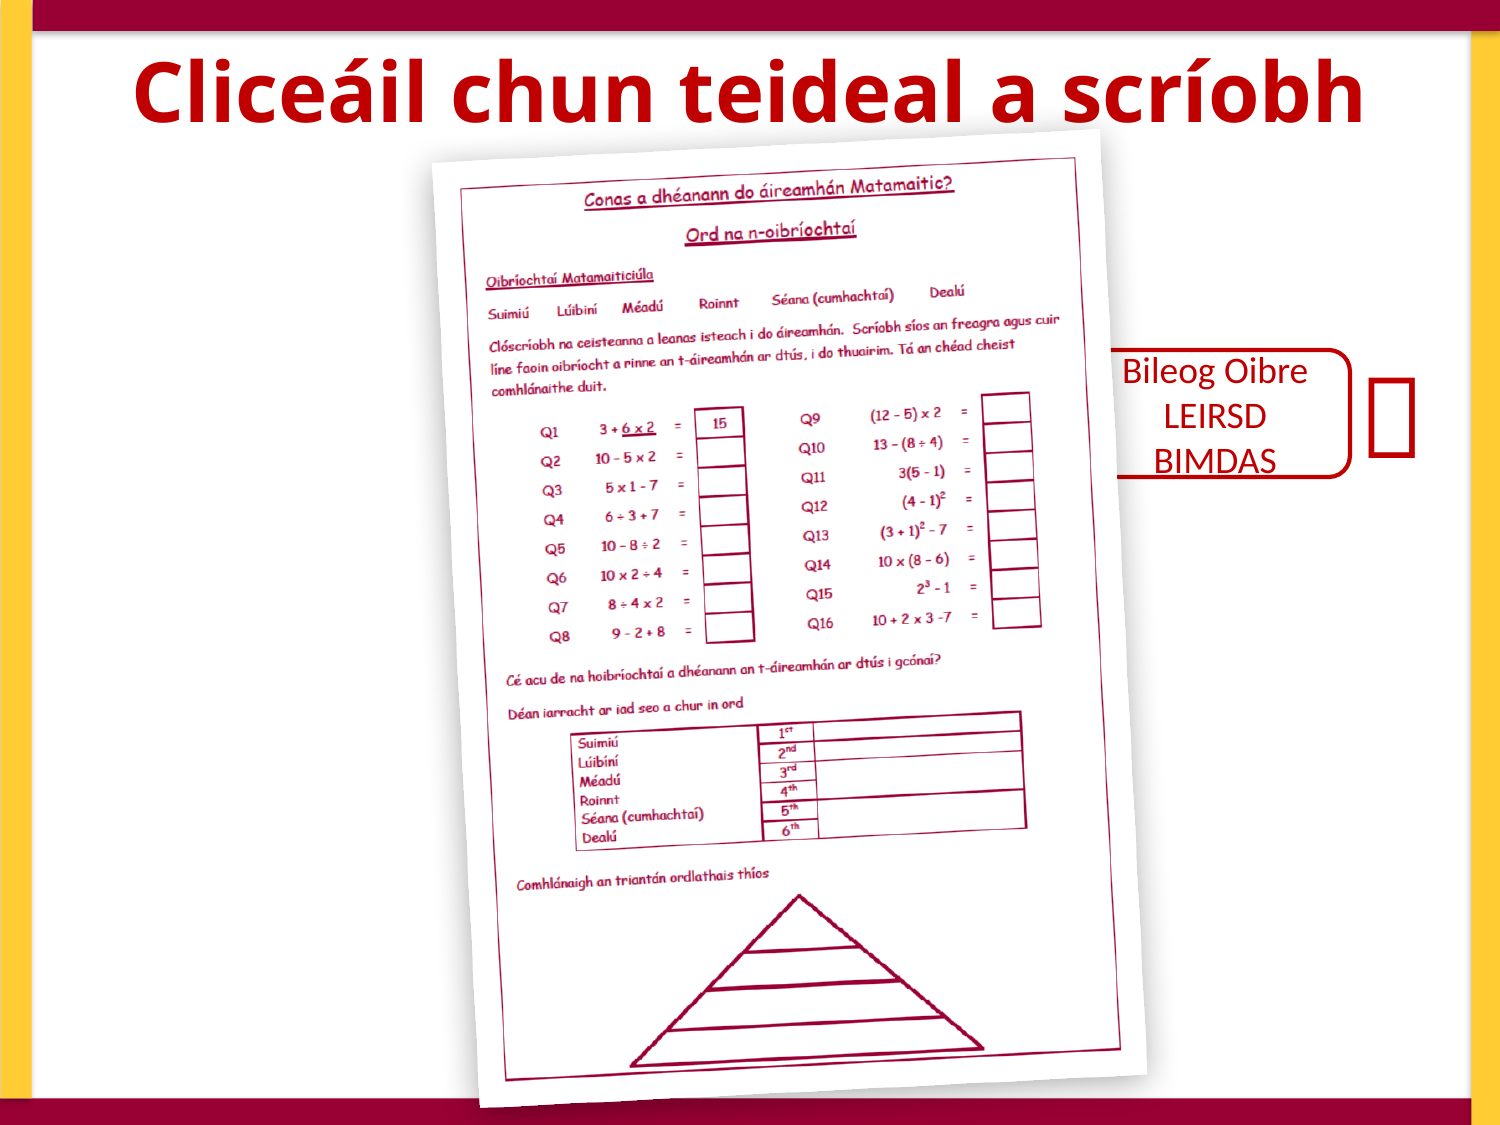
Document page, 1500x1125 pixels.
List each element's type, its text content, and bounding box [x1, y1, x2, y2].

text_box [1127, 349, 1481, 478]
picture [432, 129, 1147, 1107]
title Cliceáil chun teideal a scríobh [75, 0, 1425, 184]
